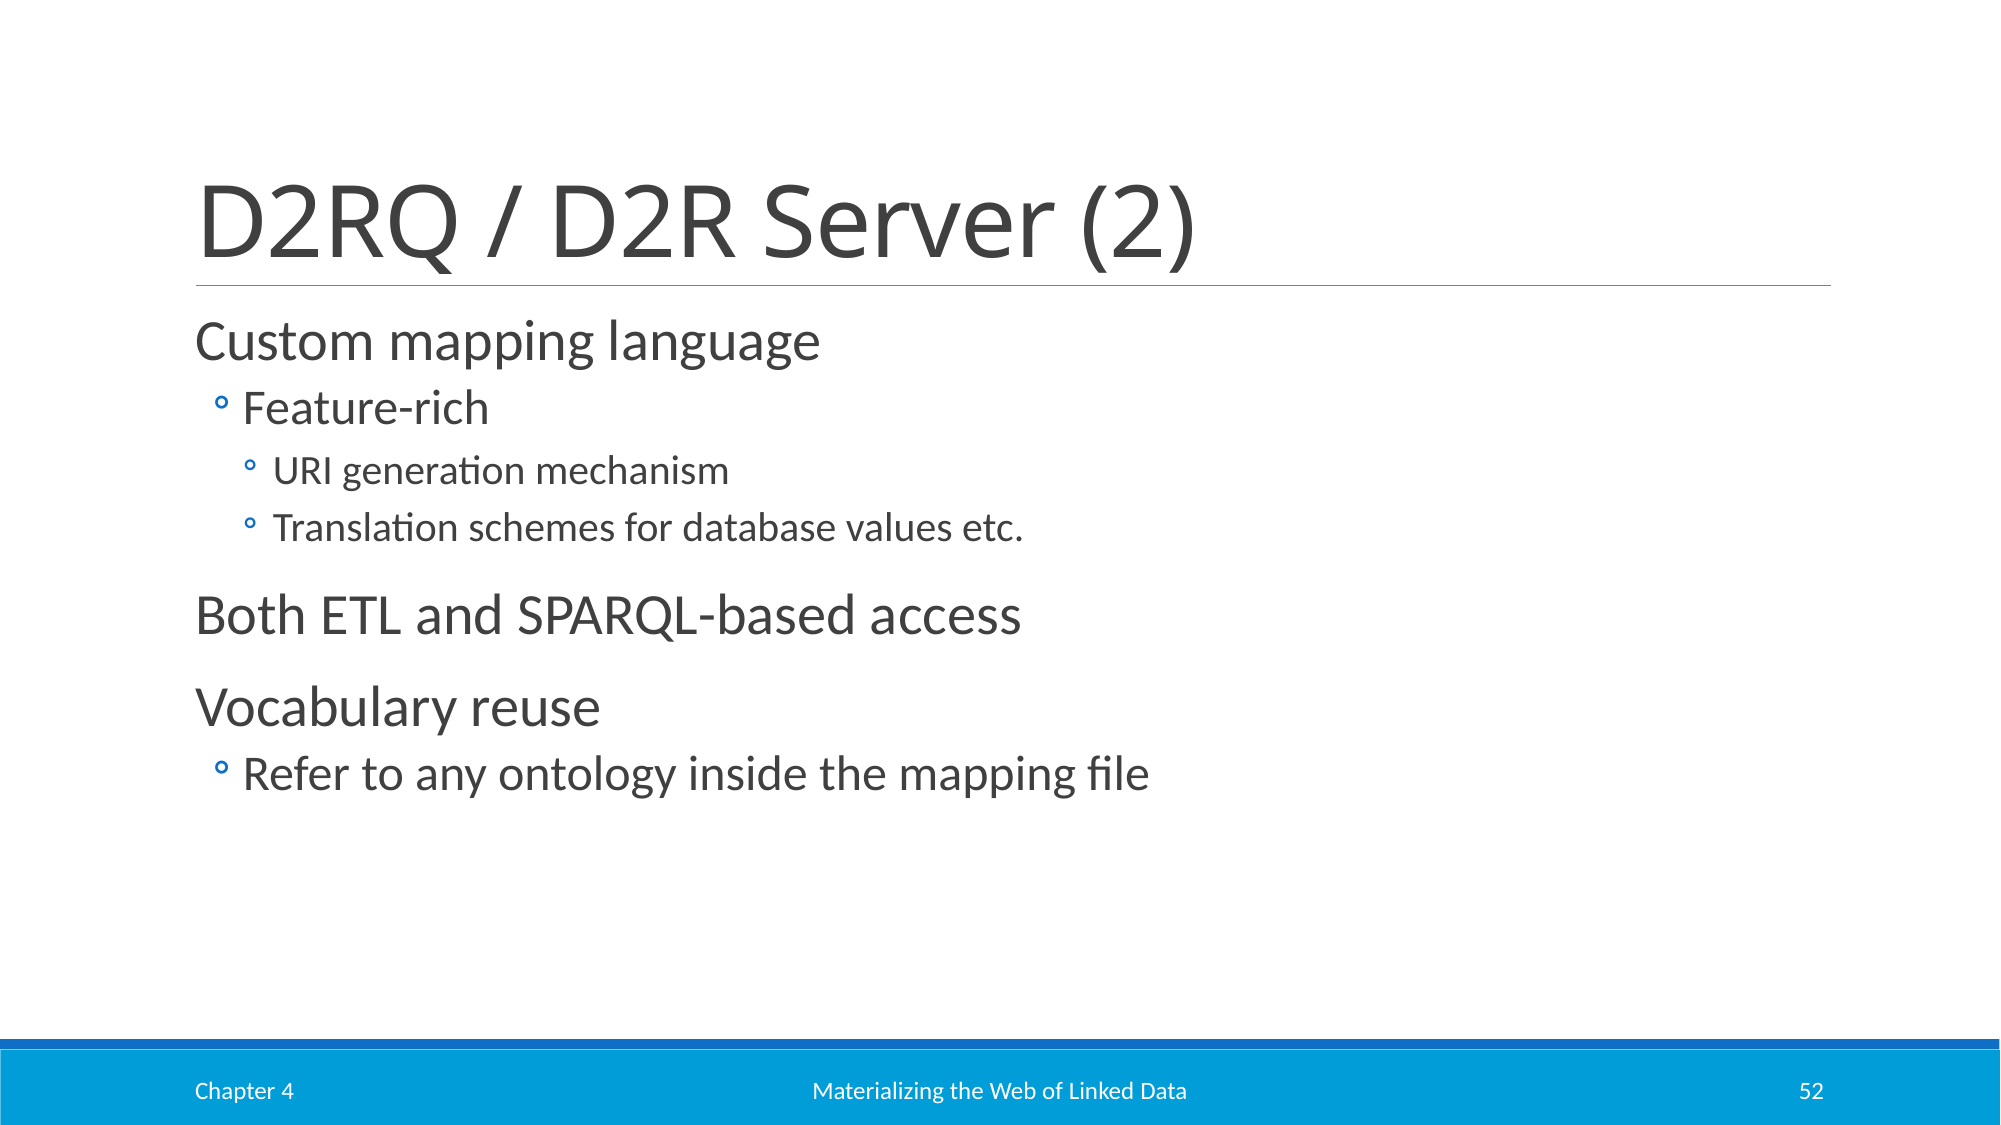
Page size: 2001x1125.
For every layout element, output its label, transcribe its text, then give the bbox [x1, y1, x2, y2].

slide_number 52 [1624, 1059, 1840, 1120]
list Custom mapping language Feature-rich URI generation mechanism Translation schemes for database values etc. Both ETL and SPARQL-based access Vocabulary reuse Refer to any ontology inside the mapping file [180, 302, 1830, 963]
title D2RQ / D2R Server (2) [180, 47, 1830, 285]
slide_number Chapter 4 [180, 1059, 586, 1120]
footer Materializing the Web of Linked Data [604, 1059, 1396, 1120]
